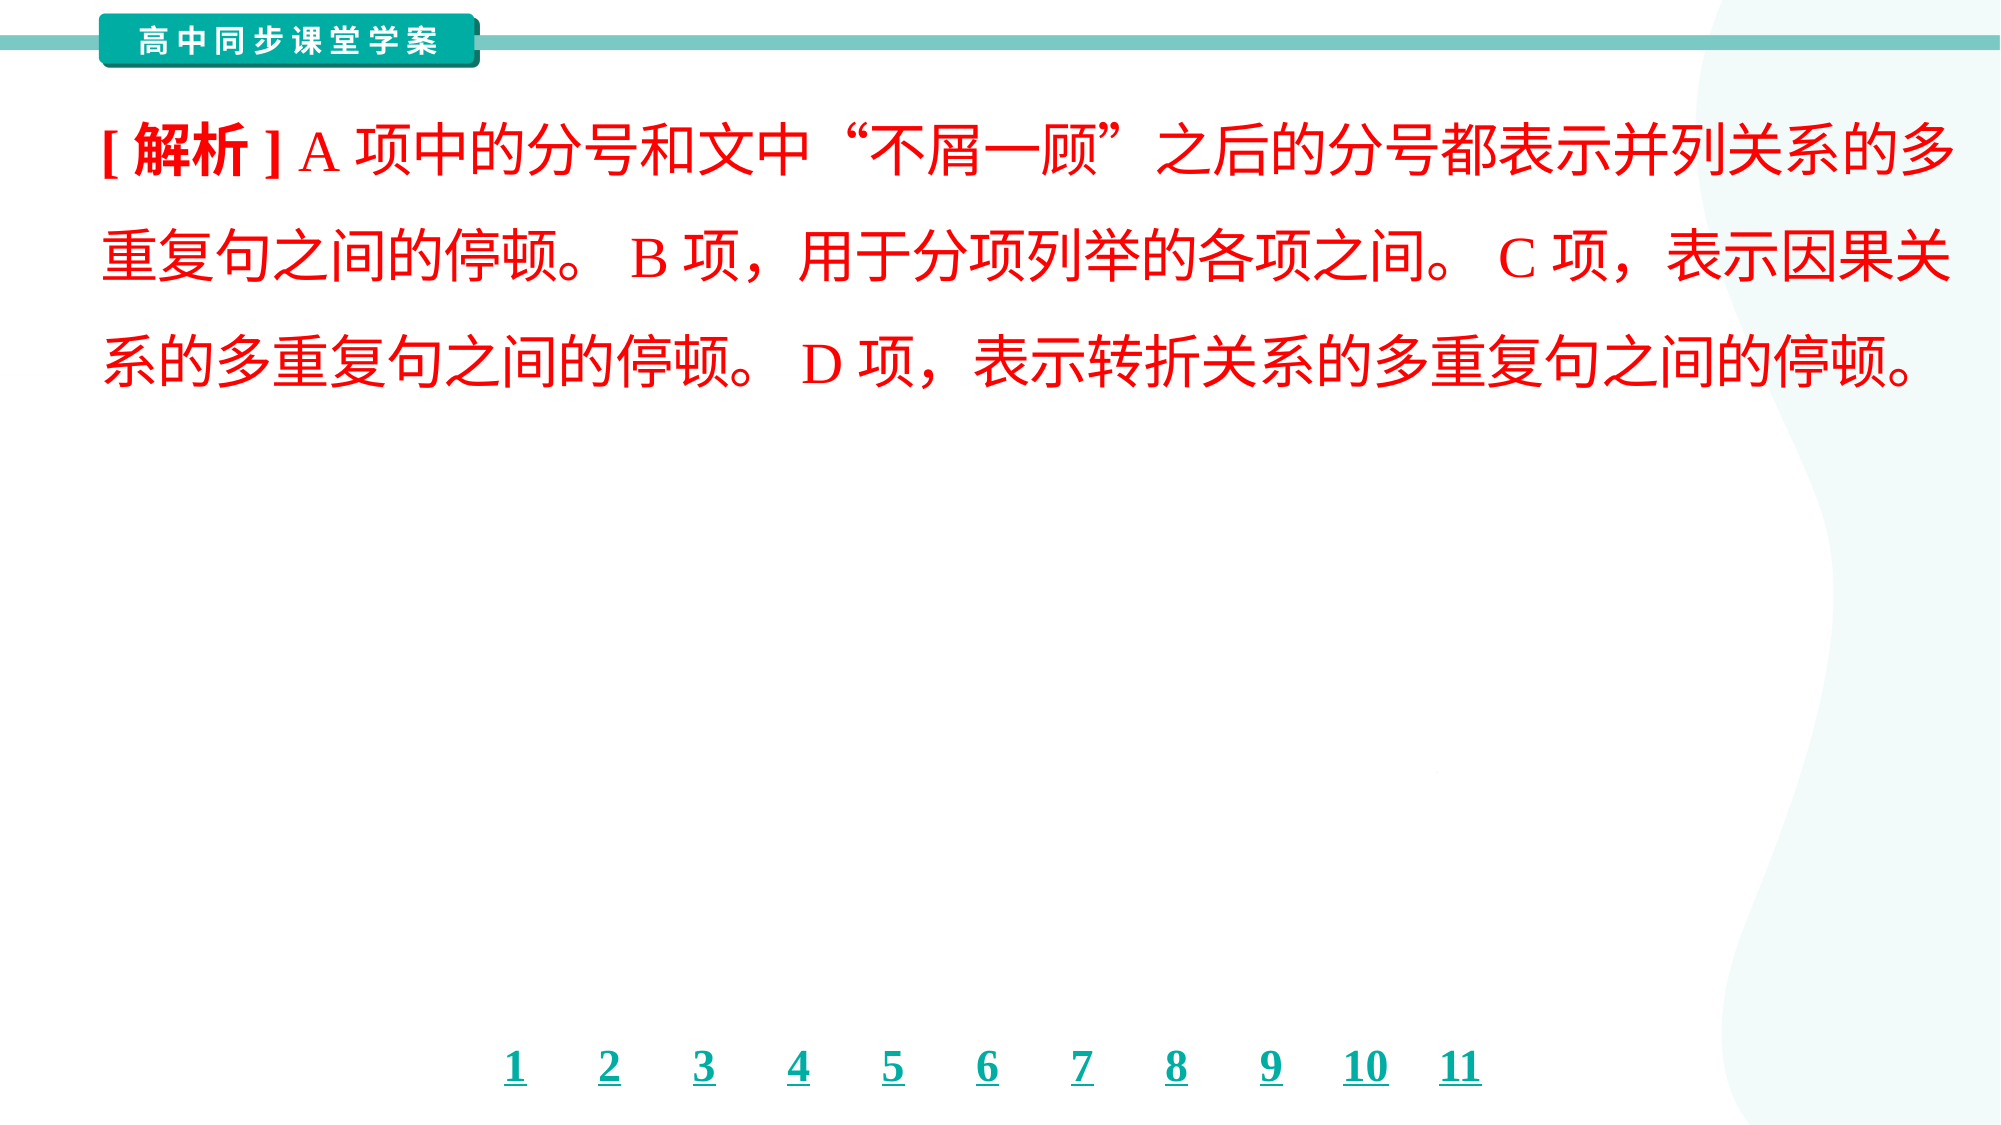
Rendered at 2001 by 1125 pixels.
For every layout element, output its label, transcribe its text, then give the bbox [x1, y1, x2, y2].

text_box [解析] A项中的分号和文中“不屑一顾”之后的分号都表示并列关系的多 重复句之间的停顿。B项，用于分项列举的各项之间。C项，表示因果关 系的多重复句之间的停顿。D项，表示转折关系的多重复句之间的停顿。 [100, 76, 1899, 396]
picture [0, 0, 2000, 1125]
